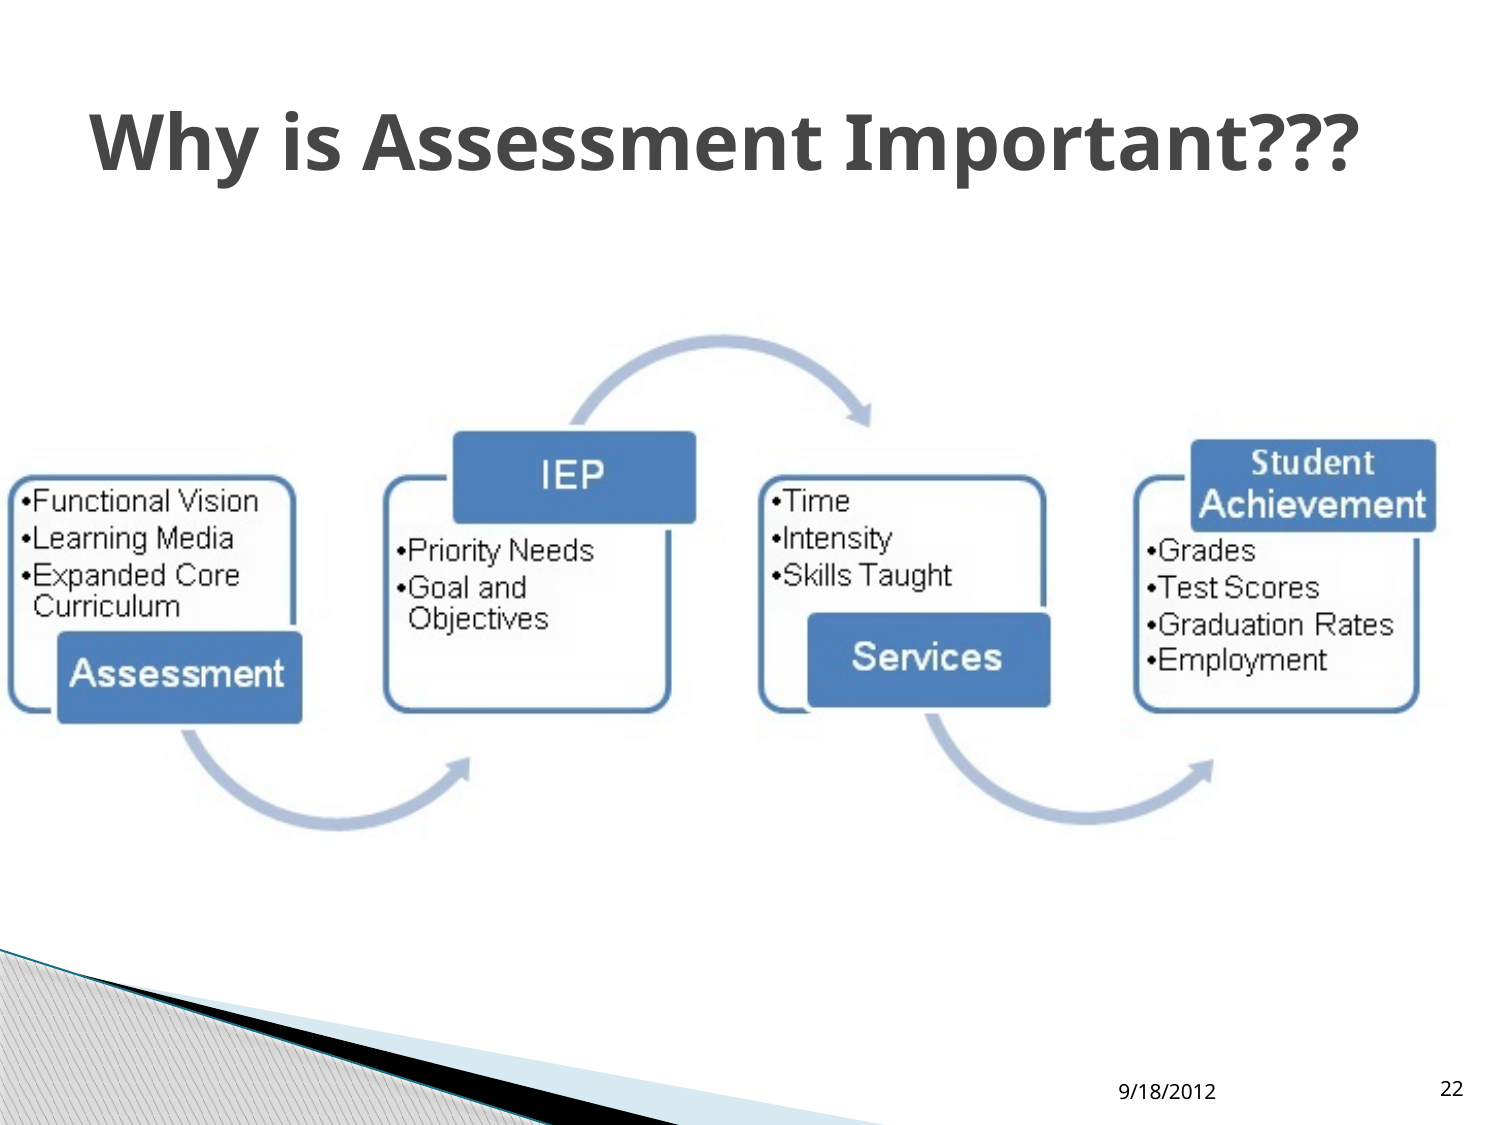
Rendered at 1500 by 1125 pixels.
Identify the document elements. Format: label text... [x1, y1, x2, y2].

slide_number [1103, 1051, 1418, 1112]
title Why is Assessment Important??? [75, 45, 1425, 233]
slide_number 22 [1418, 1051, 1479, 1112]
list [0, 312, 1449, 876]
